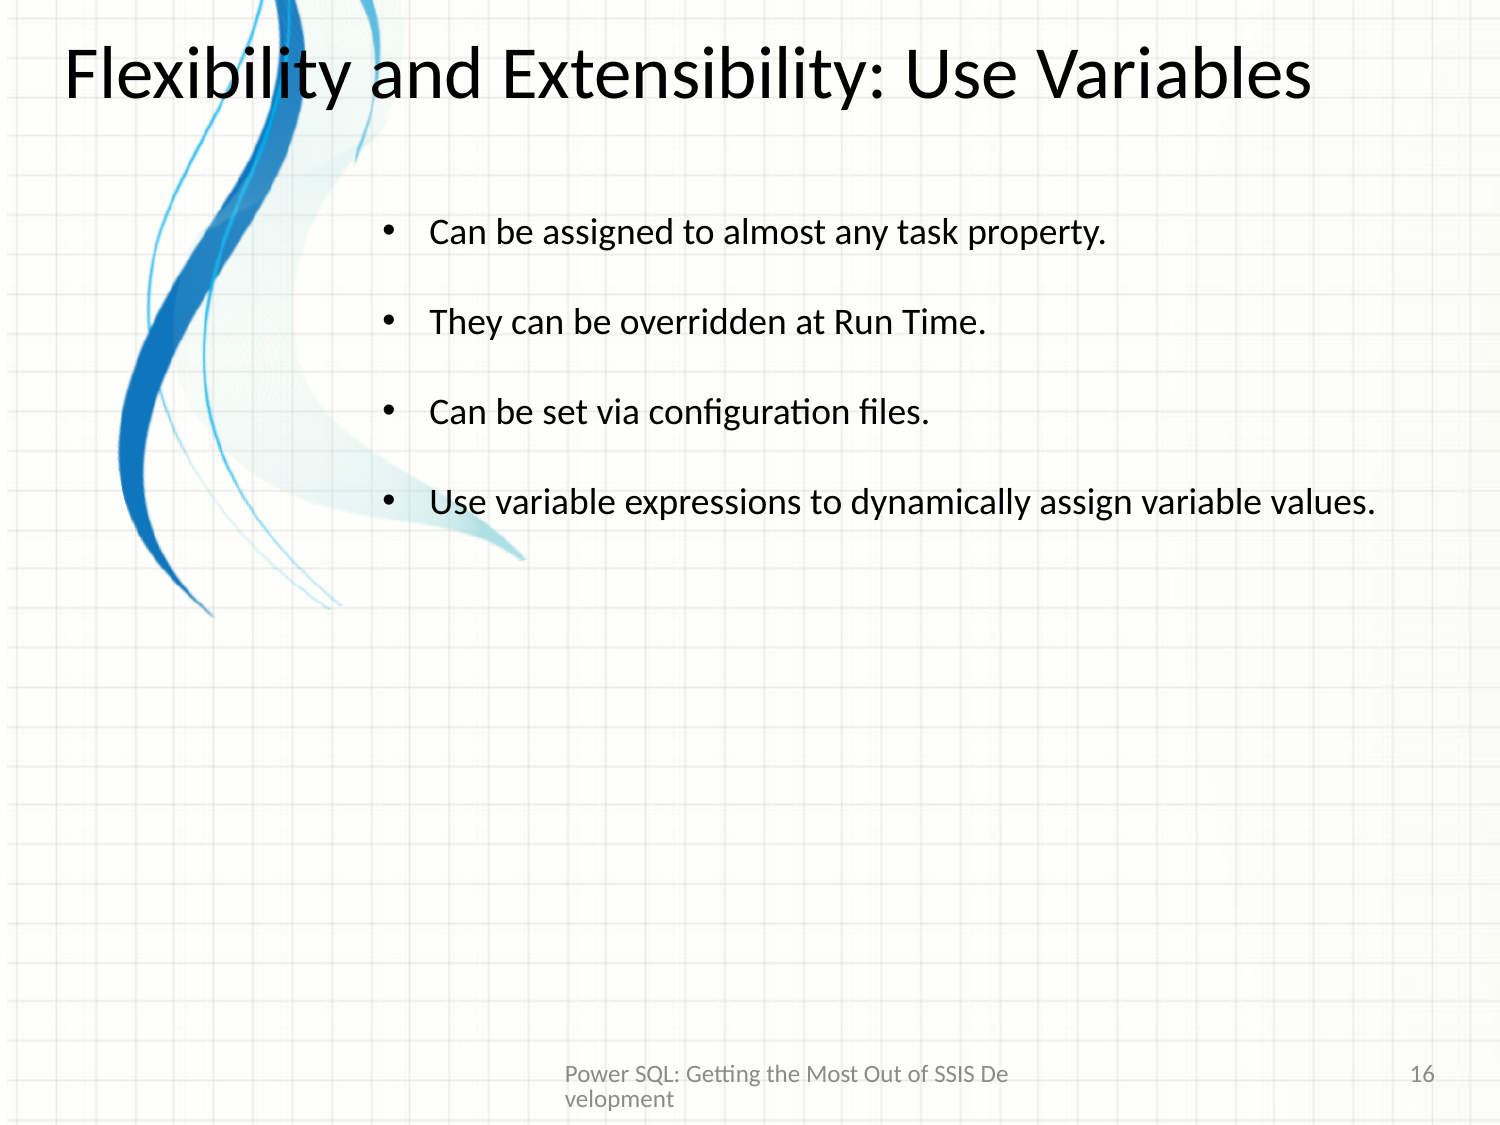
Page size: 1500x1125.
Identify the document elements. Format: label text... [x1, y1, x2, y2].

picture [0, 0, 1500, 1125]
text_box Flexibility and Extensibility: Use Variables [499, 16, 1450, 246]
footer Power SQL: Getting the Most Out of SSIS Development [549, 1042, 1025, 1103]
text_box Can be assigned to almost any task property. They can be overridden at Run Time. Can be set via configuration files. Use variable expressions to dynamically assign variable values. [499, 199, 1401, 530]
slide_number 16 [1100, 1042, 1450, 1103]
